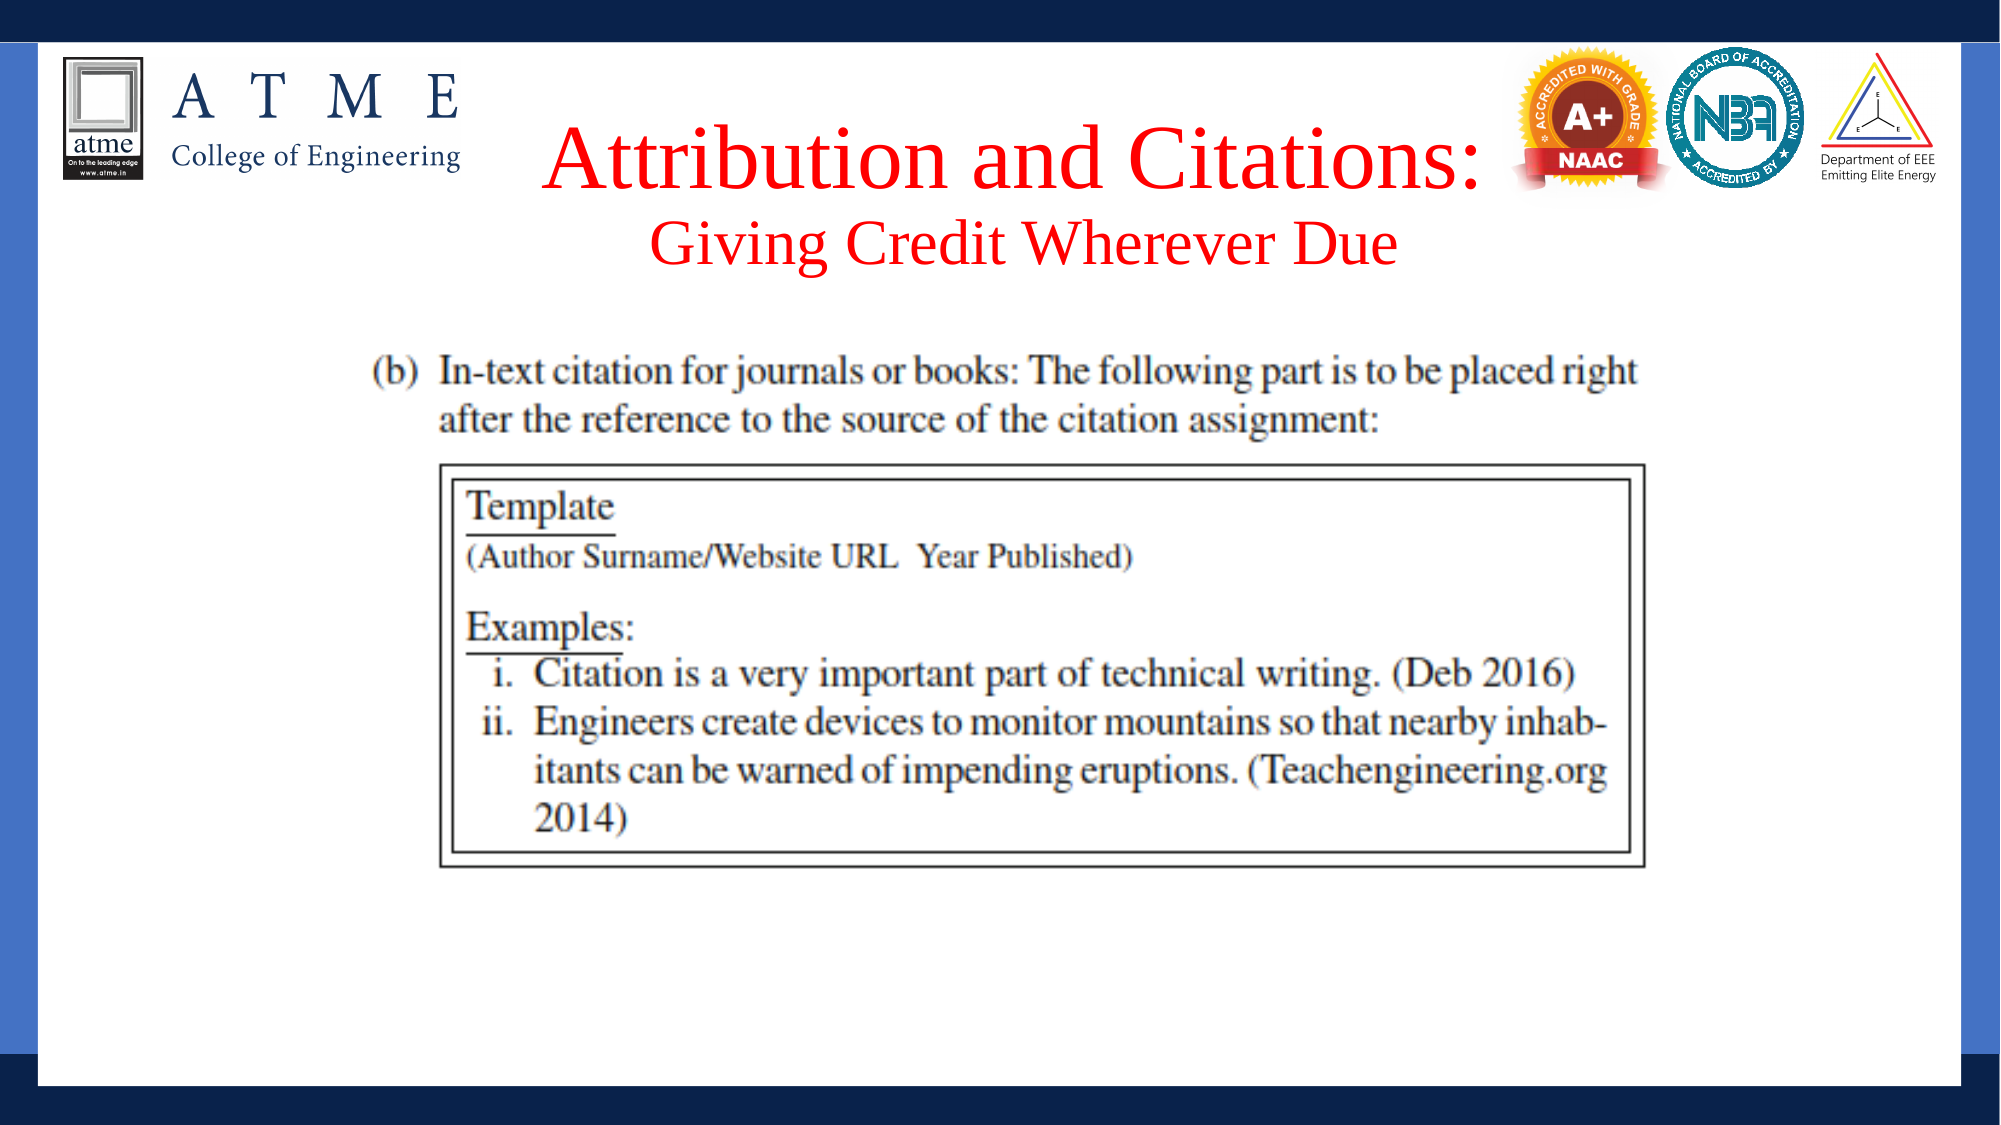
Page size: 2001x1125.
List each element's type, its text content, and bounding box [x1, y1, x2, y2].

picture [1666, 47, 1804, 188]
picture [0, 1054, 2000, 1125]
title Attribution and Citations: Giving Credit Wherever Due [350, 99, 1700, 288]
picture [1815, 49, 1939, 184]
picture [63, 57, 461, 180]
picture [0, 0, 2000, 43]
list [312, 312, 1669, 888]
picture [1531, 60, 1651, 99]
